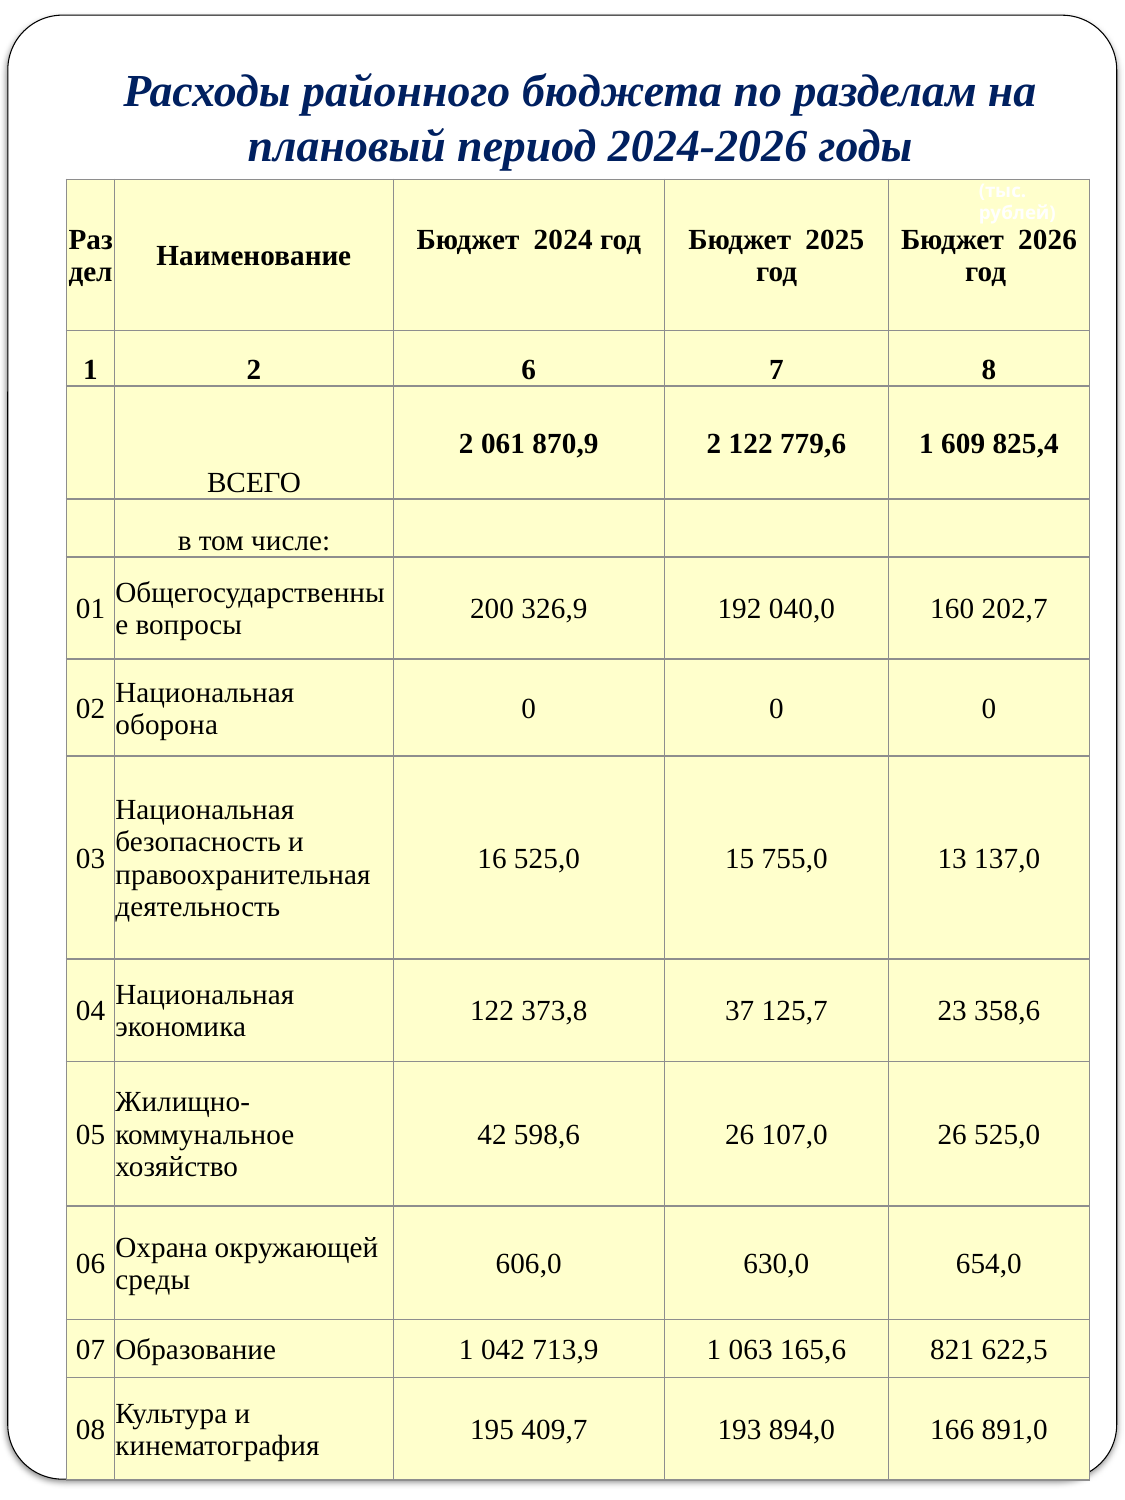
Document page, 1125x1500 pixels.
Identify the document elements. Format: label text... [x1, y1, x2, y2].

table_cell 1 042 713,9 [394, 1320, 664, 1377]
table_cell в том числе: [115, 500, 393, 556]
table_cell 42 598,6 [394, 1062, 664, 1205]
table_cell 2 [115, 331, 393, 385]
table_cell Охрана окружающей среды [115, 1207, 393, 1319]
table_cell Общегосударственные вопросы [115, 558, 393, 658]
table_cell Образование [115, 1320, 393, 1377]
table_cell 07 [67, 1320, 114, 1377]
text_box Расходы районного бюджета по разделам на плановый период 2024-2026 годы [66, 53, 1094, 178]
table_cell 0 [665, 660, 888, 755]
table_cell [67, 500, 114, 556]
table_cell 13 137,0 [889, 757, 1089, 958]
table_cell [67, 387, 114, 498]
table_cell 7 [665, 331, 888, 385]
table_cell 1 [67, 331, 114, 385]
table_cell [394, 500, 664, 556]
table_cell 200 326,9 [394, 558, 664, 658]
table_header Бюджет 2024 год [394, 180, 664, 330]
table_cell 08 [67, 1378, 114, 1479]
table_header Раздел [67, 180, 114, 330]
table_cell 192 040,0 [665, 558, 888, 658]
table_cell 1 063 165,6 [665, 1320, 888, 1377]
table_cell 26 525,0 [889, 1062, 1089, 1205]
table_cell 02 [67, 660, 114, 755]
table_cell [889, 500, 1089, 556]
table_cell Национальная экономика [115, 960, 393, 1061]
text_box (тыс. рублей) [964, 171, 1100, 231]
table_cell 2 061 870,9 [394, 387, 664, 498]
table_cell 195 409,7 [394, 1378, 664, 1479]
table_cell 606,0 [394, 1207, 664, 1319]
table_cell [665, 500, 888, 556]
table_header Бюджет 2025 год [665, 180, 888, 330]
table_cell 193 894,0 [665, 1378, 888, 1479]
table_header Бюджет 2026 год [889, 180, 1089, 330]
table_cell 8 [889, 331, 1089, 385]
table_cell 0 [394, 660, 664, 755]
table_header Наименование [115, 180, 393, 330]
table_cell 06 [67, 1207, 114, 1319]
table_cell 0 [889, 660, 1089, 755]
table_cell Жилищно-коммунальное хозяйство [115, 1062, 393, 1205]
table_cell 1 609 825,4 [889, 387, 1089, 498]
table_cell 654,0 [889, 1207, 1089, 1319]
table_cell 16 525,0 [394, 757, 664, 958]
table_cell 6 [394, 331, 664, 385]
table_cell ВСЕГО [115, 387, 393, 498]
table_cell Национальная оборона [115, 660, 393, 755]
table_cell 166 891,0 [889, 1378, 1089, 1479]
table_cell Национальная безопасность и правоохранительная деятельность [115, 757, 393, 958]
table_cell 2 122 779,6 [665, 387, 888, 498]
table_cell 23 358,6 [889, 960, 1089, 1061]
table_cell 01 [67, 558, 114, 658]
table_cell 821 622,5 [889, 1320, 1089, 1377]
table_cell 03 [67, 757, 114, 958]
table_cell 122 373,8 [394, 960, 664, 1061]
table_cell 26 107,0 [665, 1062, 888, 1205]
table_cell 160 202,7 [889, 558, 1089, 658]
table_cell Культура и кинематография [115, 1378, 393, 1479]
table_cell 630,0 [665, 1207, 888, 1319]
table_cell 15 755,0 [665, 757, 888, 958]
table_cell 37 125,7 [665, 960, 888, 1061]
table_cell 04 [67, 960, 114, 1061]
table_cell 05 [67, 1062, 114, 1205]
